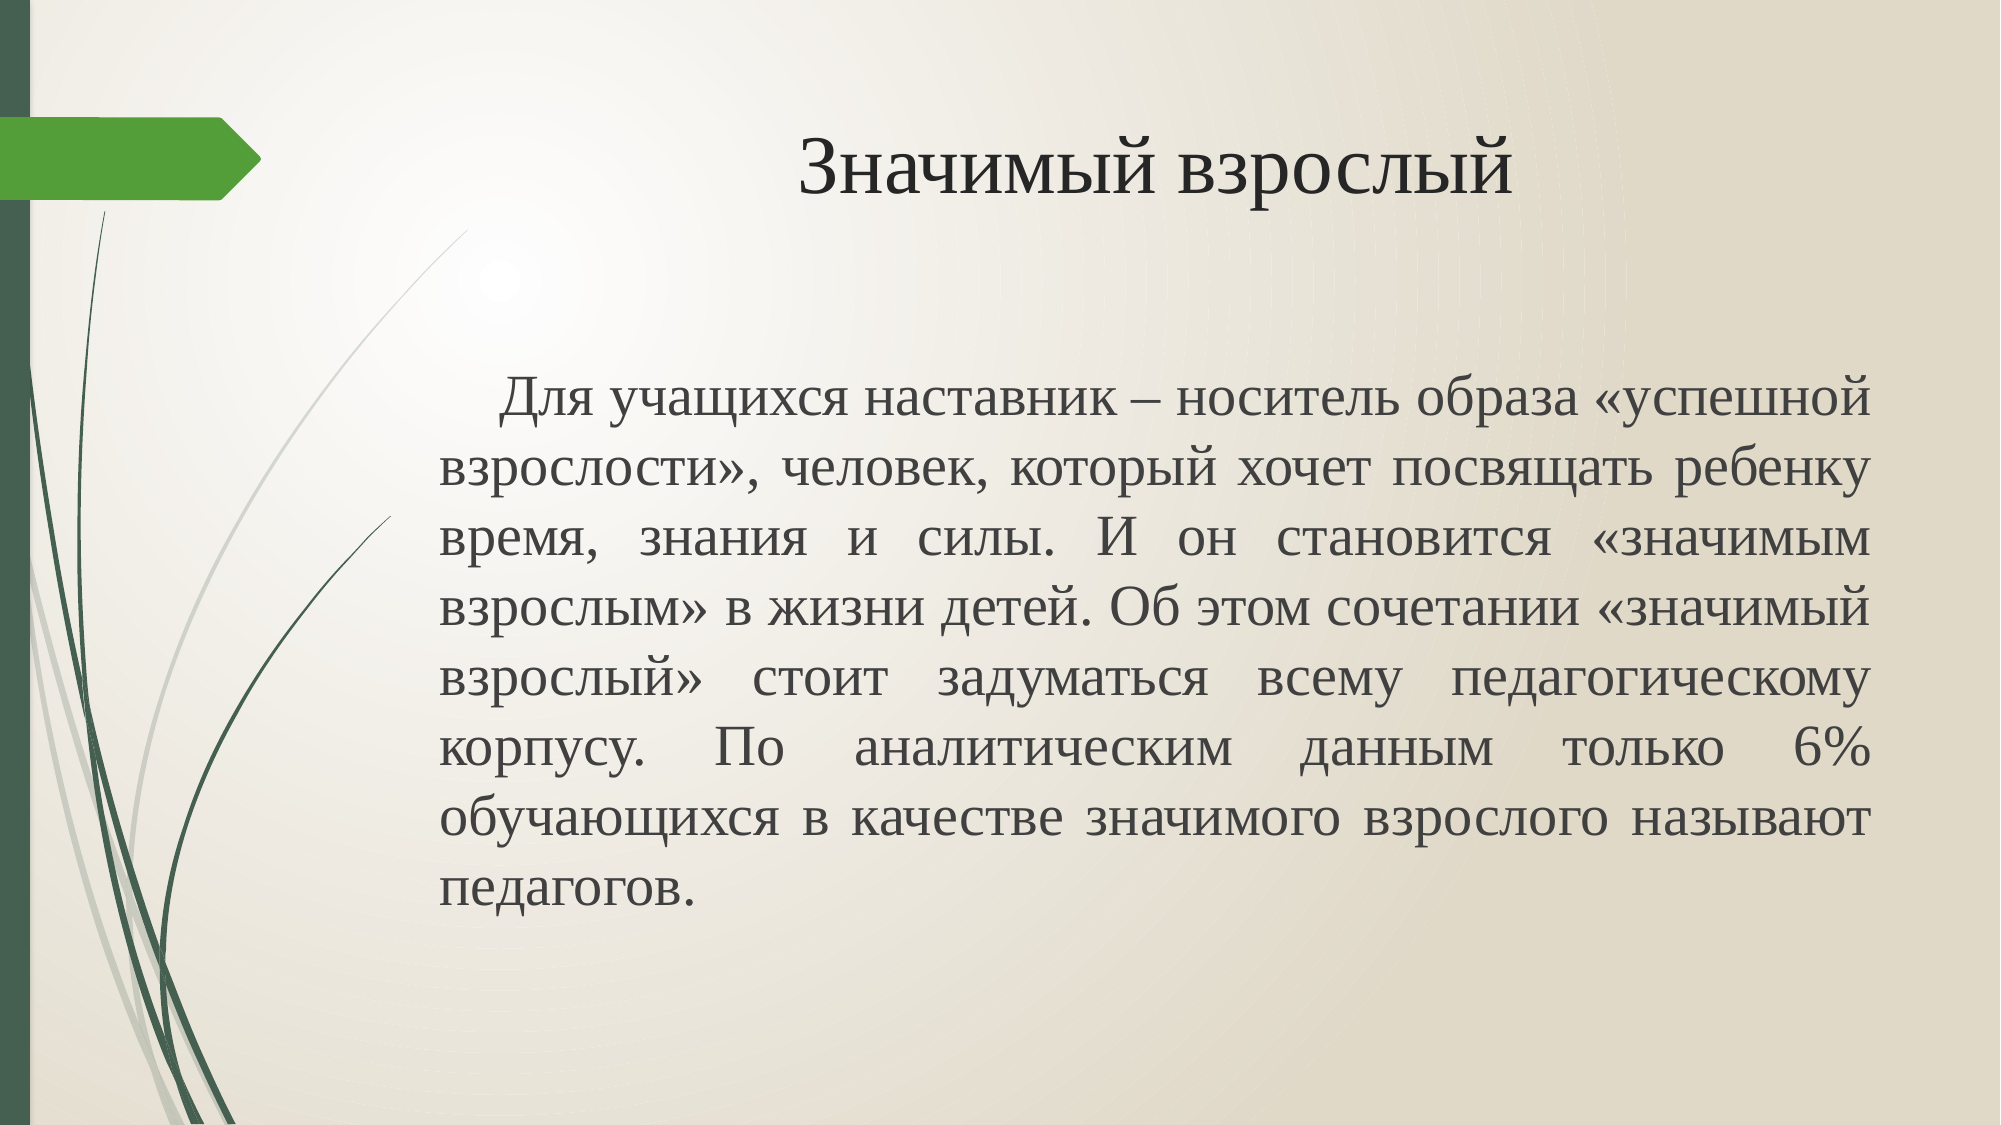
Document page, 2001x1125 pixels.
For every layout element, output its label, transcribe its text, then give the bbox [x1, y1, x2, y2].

list Для учащихся наставник – носитель образа «успешной взрослости», человек, который хочет посвящать ребенку время, знания и силы. И он становится «значимым взрослым» в жизни детей. Об этом сочетании «значимый взрослый» стоит задуматься всему педагогическому корпусу. По аналитическим данным только 6% обучающихся в качестве значимого взрослого называют педагогов. [424, 350, 1888, 970]
title Значимый взрослый [425, 102, 1888, 313]
